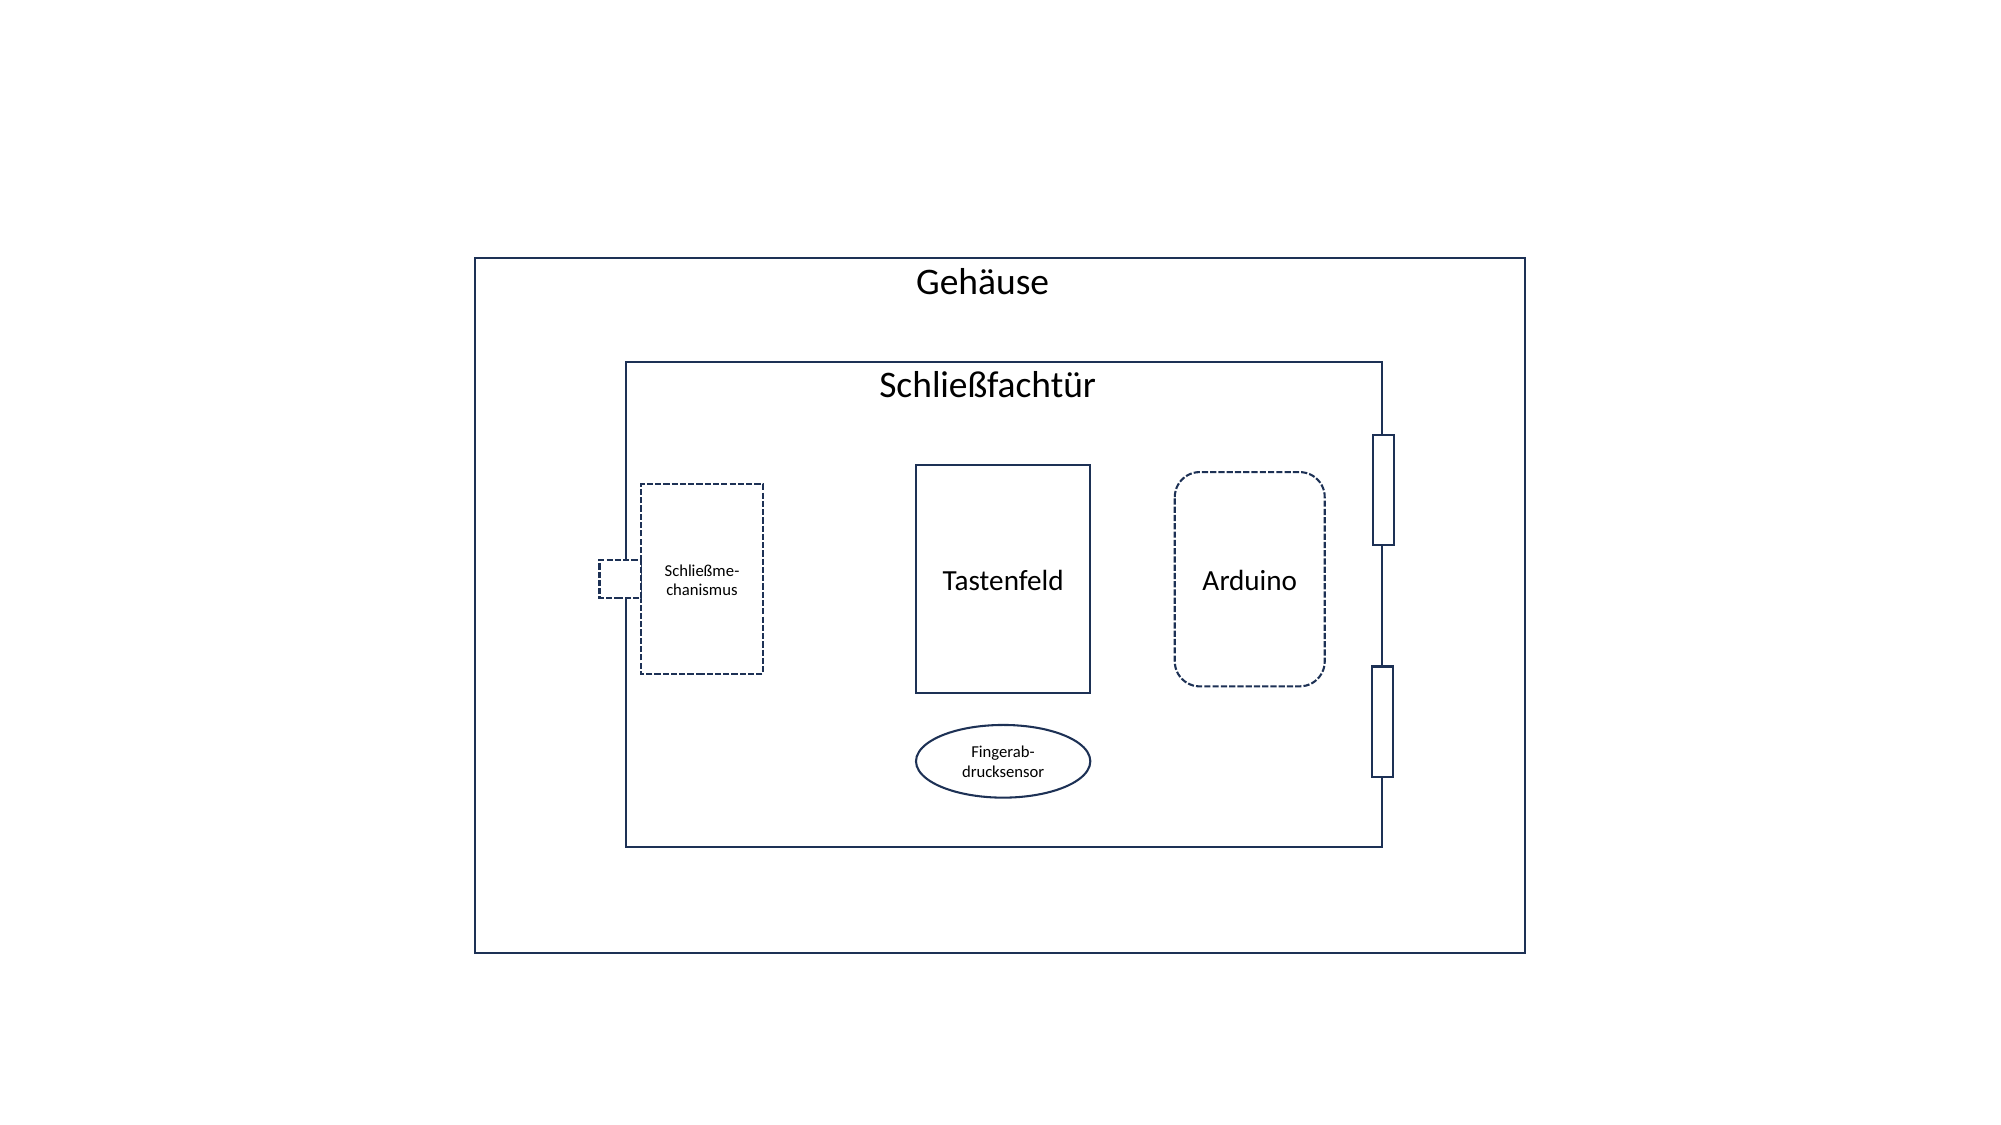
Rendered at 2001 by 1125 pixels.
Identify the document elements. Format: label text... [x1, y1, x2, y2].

text_box [625, 361, 1383, 848]
text_box Schließfachtür [864, 352, 1206, 413]
text_box [474, 257, 1526, 954]
text_box Gehäuse [901, 249, 1105, 310]
text_box [1372, 434, 1395, 546]
text_box Tastenfeld [915, 464, 1091, 694]
text_box Schließme-chanismus [640, 483, 764, 675]
text_box [598, 559, 642, 599]
text_box [1371, 665, 1394, 778]
text_box Arduino [1173, 471, 1326, 688]
text_box Fingerab-drucksensor [914, 723, 1092, 799]
